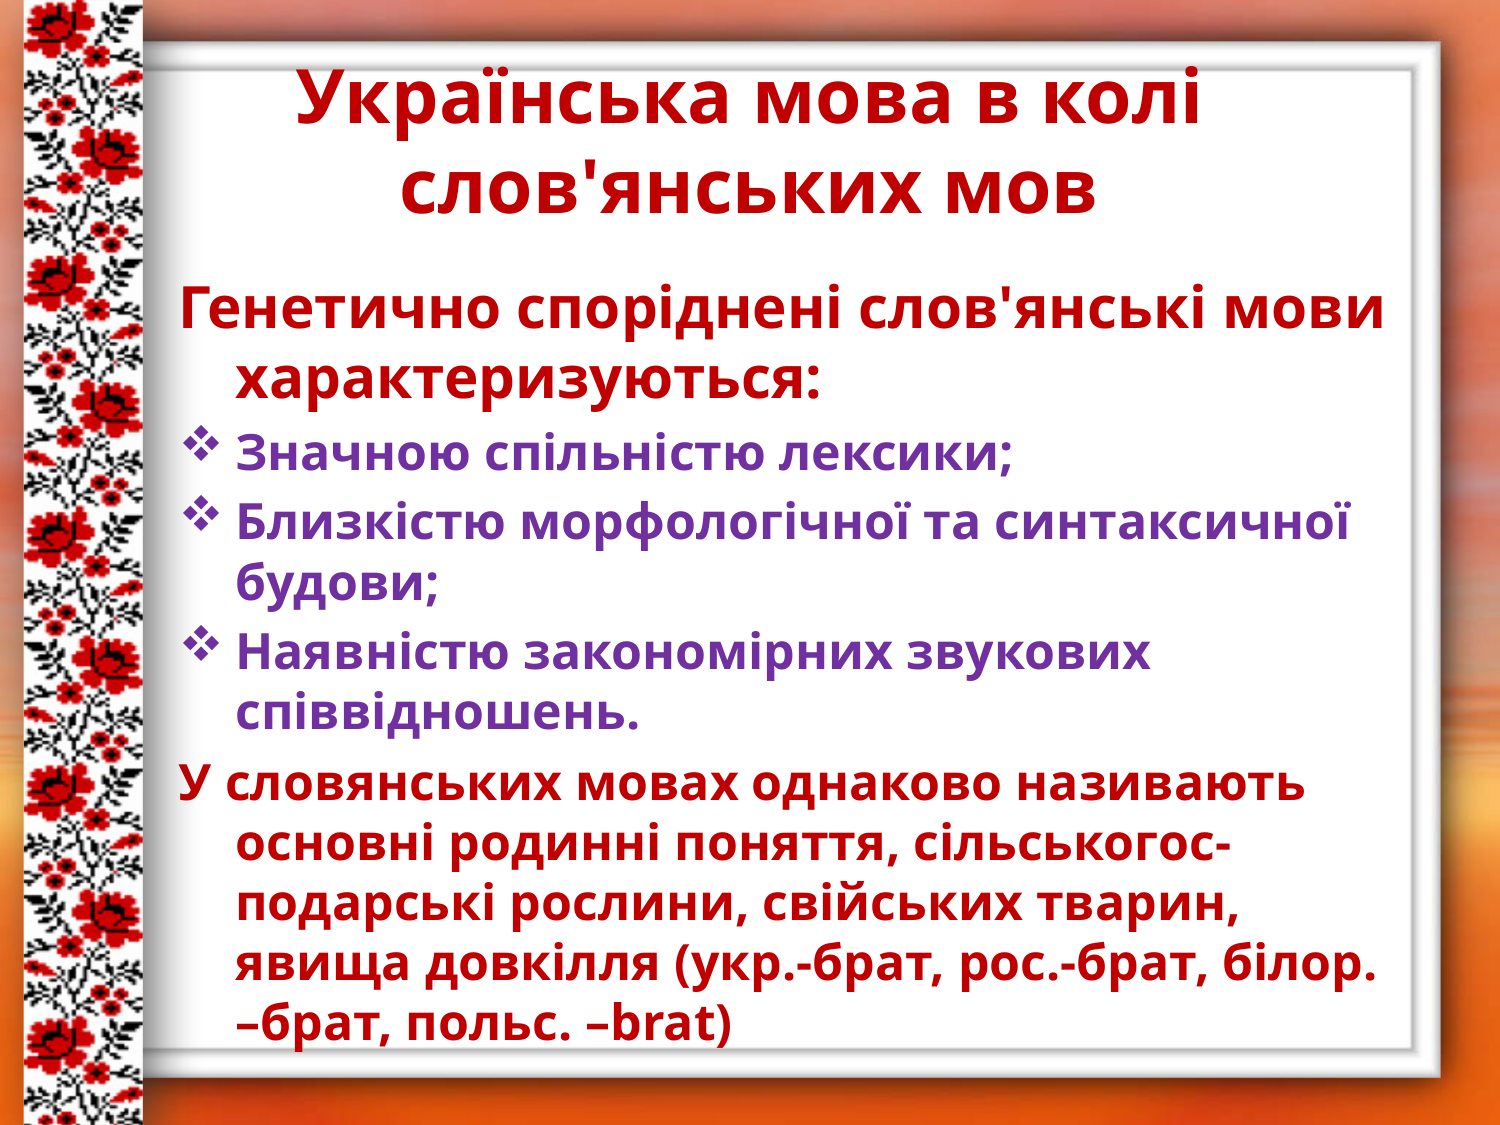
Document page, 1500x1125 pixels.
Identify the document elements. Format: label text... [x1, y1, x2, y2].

list Генетично споріднені слов'янські мови характеризуються: Значною спільністю лексики; Близкістю морфологічної та синтаксичної будови; Наявністю закономірних звукових співвідношень. У словянських мовах однаково називають основні родинні поняття, сільськогос-подарські рослини, свійських тварин, явища довкілля (укр.-брат, рос.-брат, білор. –брат, польс. –brat) [191, 262, 1407, 1044]
title Українська мова в колі слов'янських мов [191, 44, 1426, 233]
picture [0, 0, 1500, 1125]
